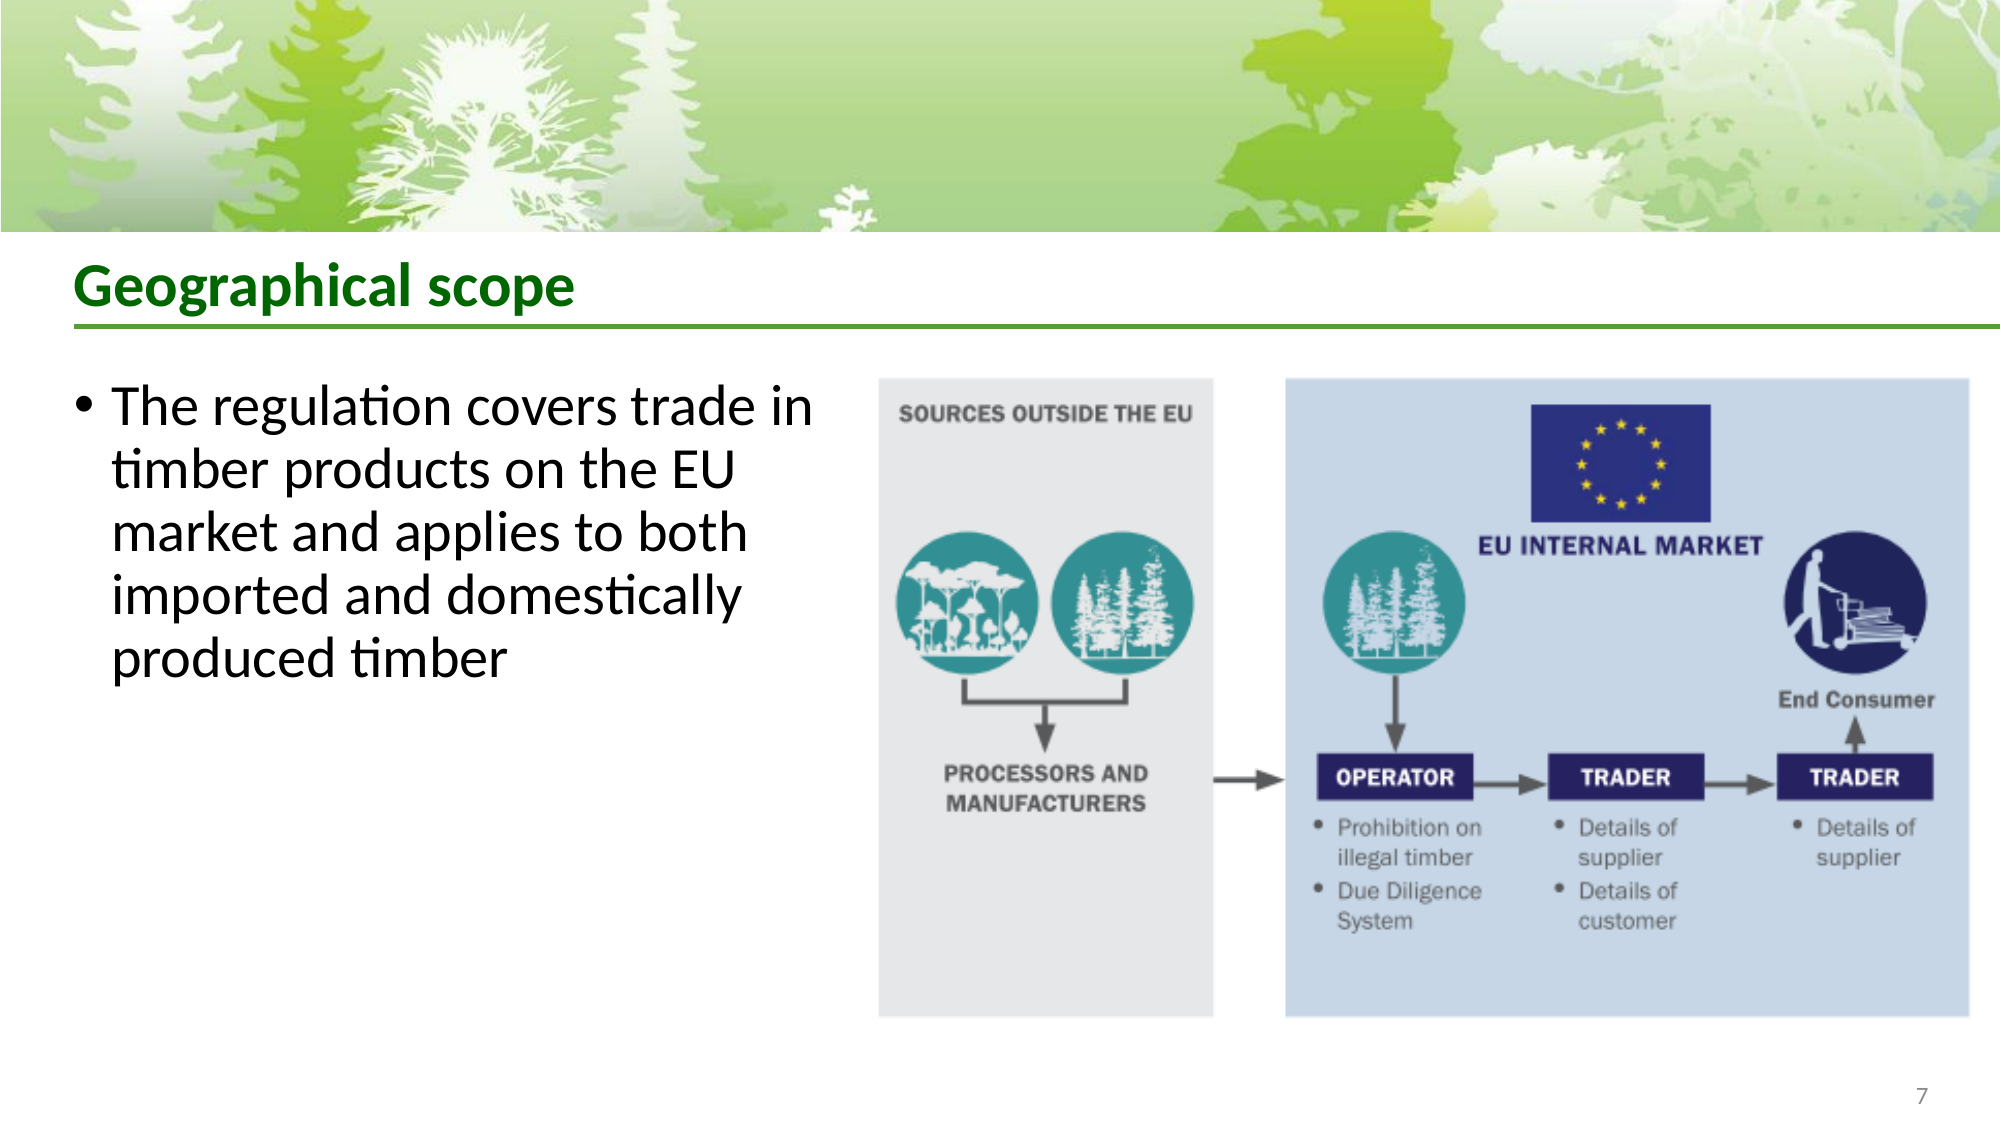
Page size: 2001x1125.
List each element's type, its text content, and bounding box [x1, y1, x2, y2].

list The regulation covers trade in timber products on the EU market and applies to both imported and domestically produced timber [58, 367, 886, 1111]
title Geographical scope [58, 192, 1409, 370]
picture [0, 0, 2000, 232]
picture [871, 370, 1986, 1025]
slide_number 7 [1493, 1065, 1944, 1125]
